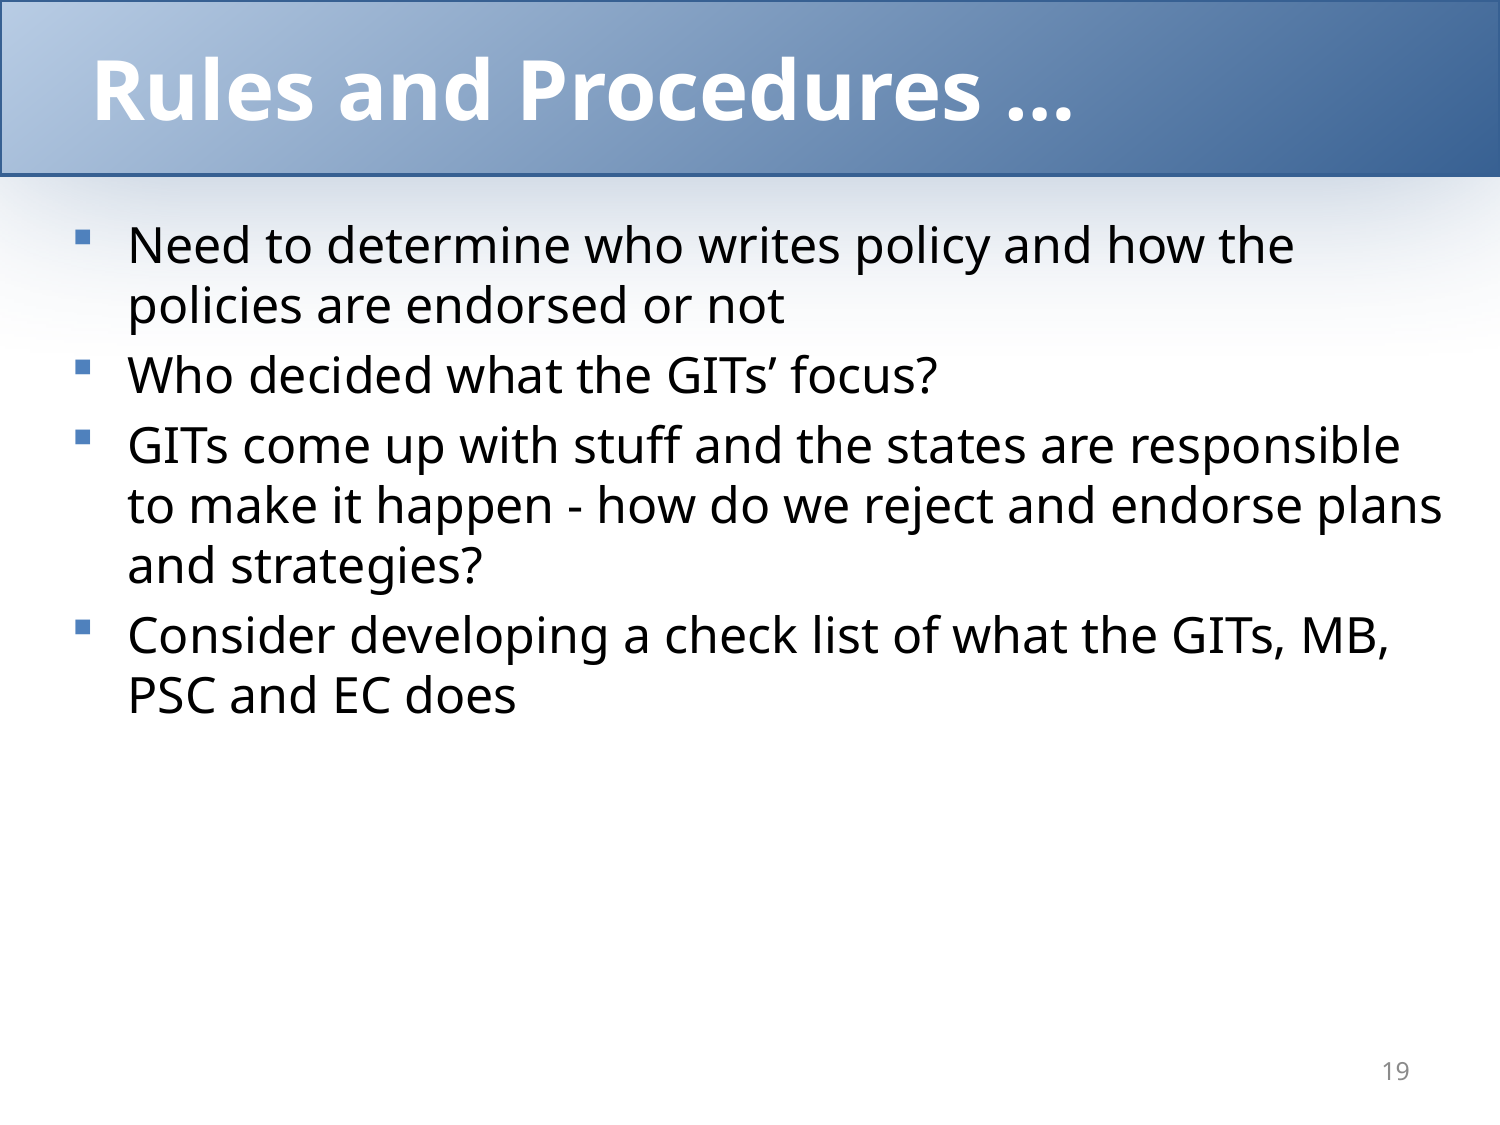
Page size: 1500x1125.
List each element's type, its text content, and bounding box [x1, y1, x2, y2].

list Need to determine who writes policy and how the policies are endorsed or not Who decided what the GITs’ focus? GITs come up with stuff and the states are responsible to make it happen - how do we reject and endorse plans and strategies? Consider developing a check list of what the GITs, MB, PSC and EC does [56, 206, 1465, 1103]
slide_number 19 [1074, 1042, 1425, 1103]
title Rules and Procedures … [75, 0, 1350, 175]
